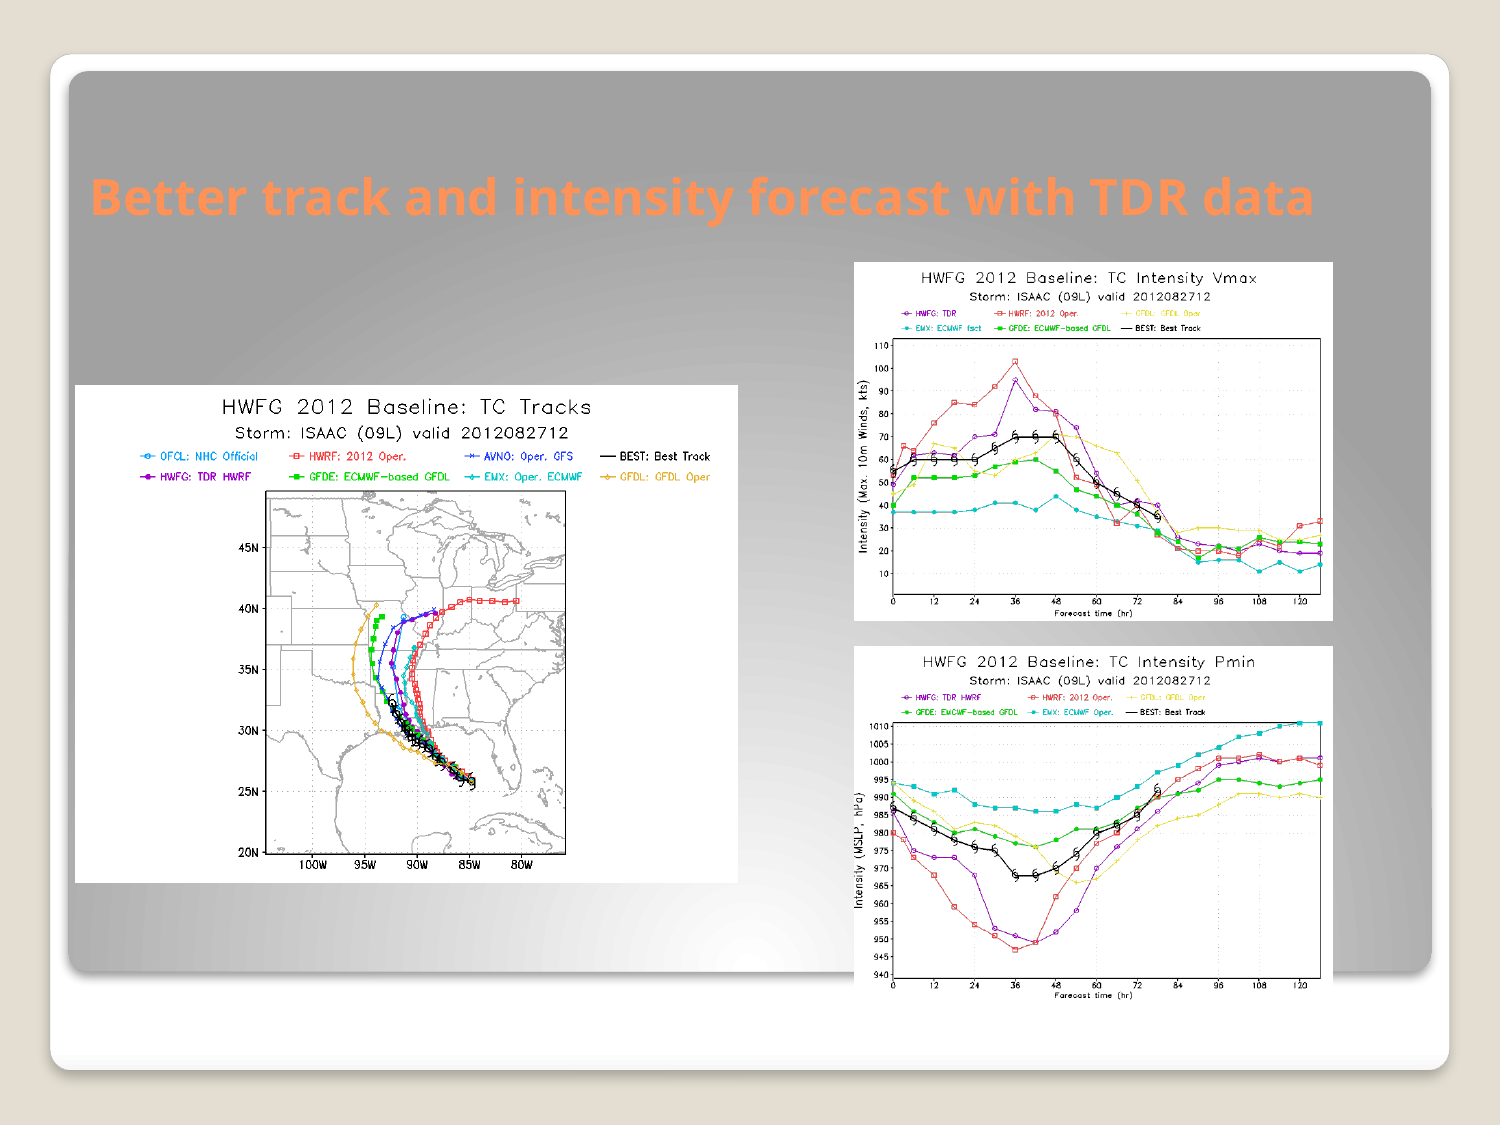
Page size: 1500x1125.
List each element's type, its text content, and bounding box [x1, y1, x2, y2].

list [854, 645, 1334, 1006]
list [74, 384, 738, 883]
title Better track and intensity forecast with TDR data [75, 45, 1425, 233]
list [854, 262, 1333, 622]
